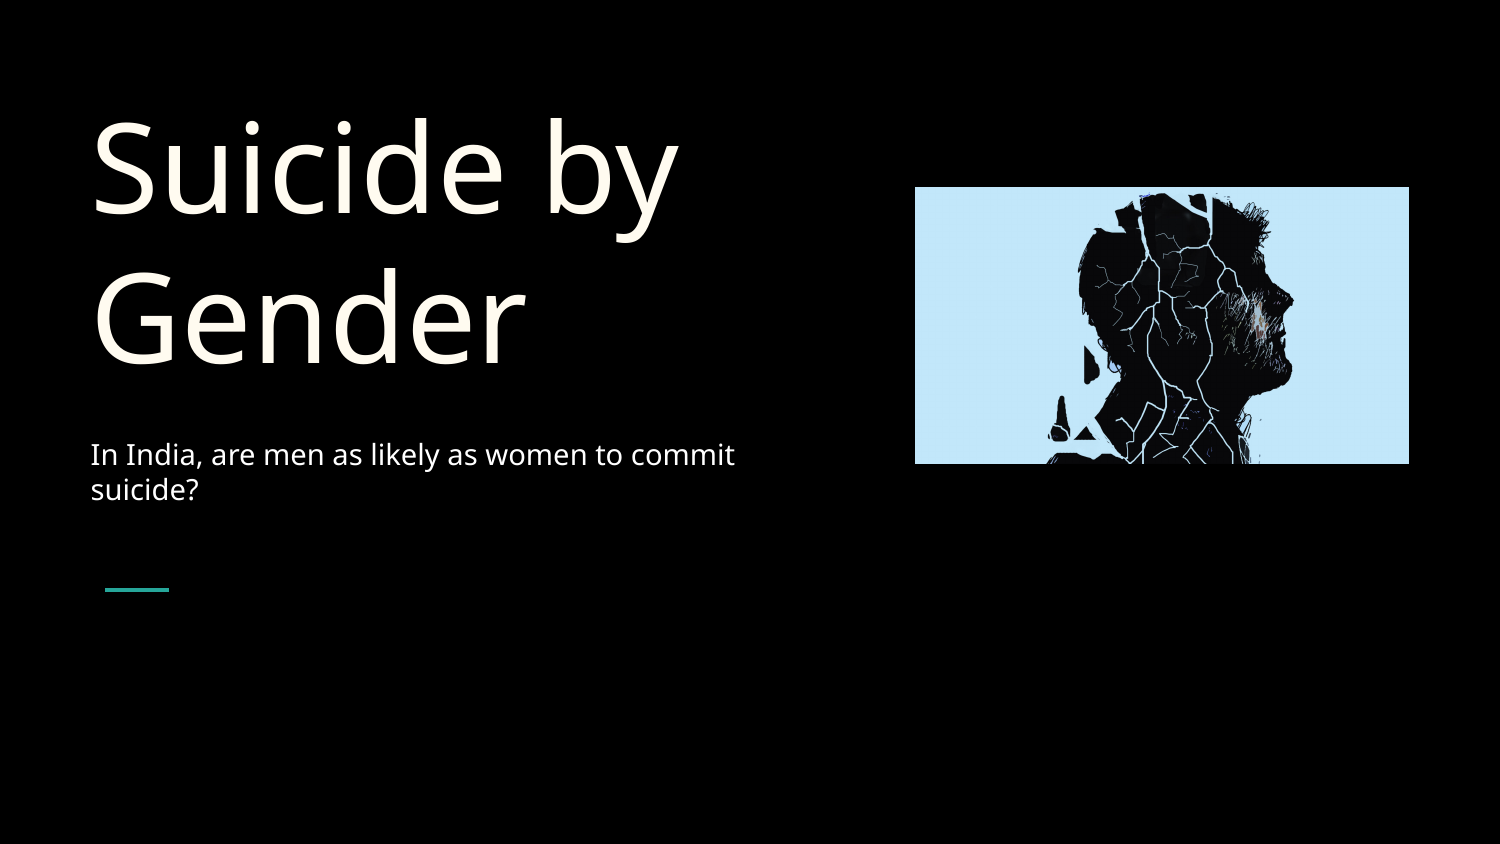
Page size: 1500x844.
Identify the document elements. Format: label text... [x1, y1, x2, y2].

picture [915, 186, 1409, 465]
text_box In India, are men as likely as women to commit suicide? [75, 421, 856, 523]
title Suicide by Gender [75, 187, 853, 421]
